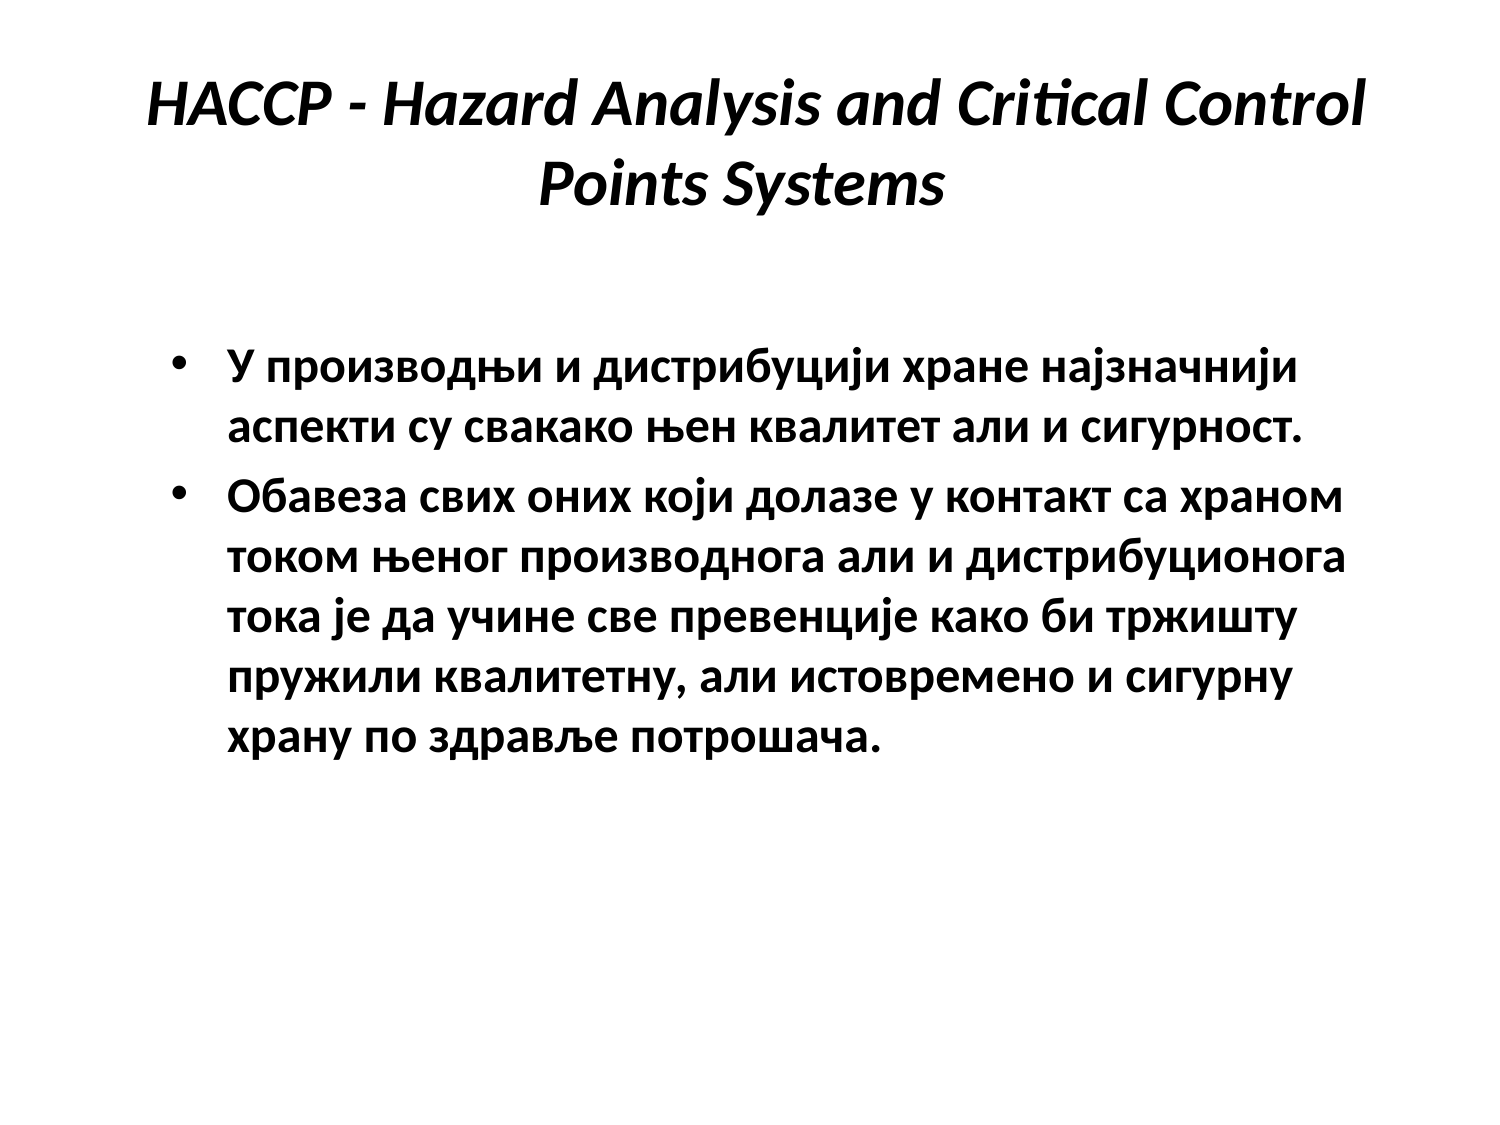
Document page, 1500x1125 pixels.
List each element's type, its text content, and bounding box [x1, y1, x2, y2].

title HACCP - Hazard Analysis and Critical Control Points Systems [74, 44, 1426, 233]
list У производњи и дистрибуцији хране најзначнији аспекти су свакако њен квалитет али и сигурност. Обавеза свих оних који долазе у контакт са храном током њеног производнога али и дистрибуционога тока је да учине све превенције како би тржишту пружили квалитетну, али истовремено и сигурну храну по здравље потрошача. [155, 324, 1413, 1051]
